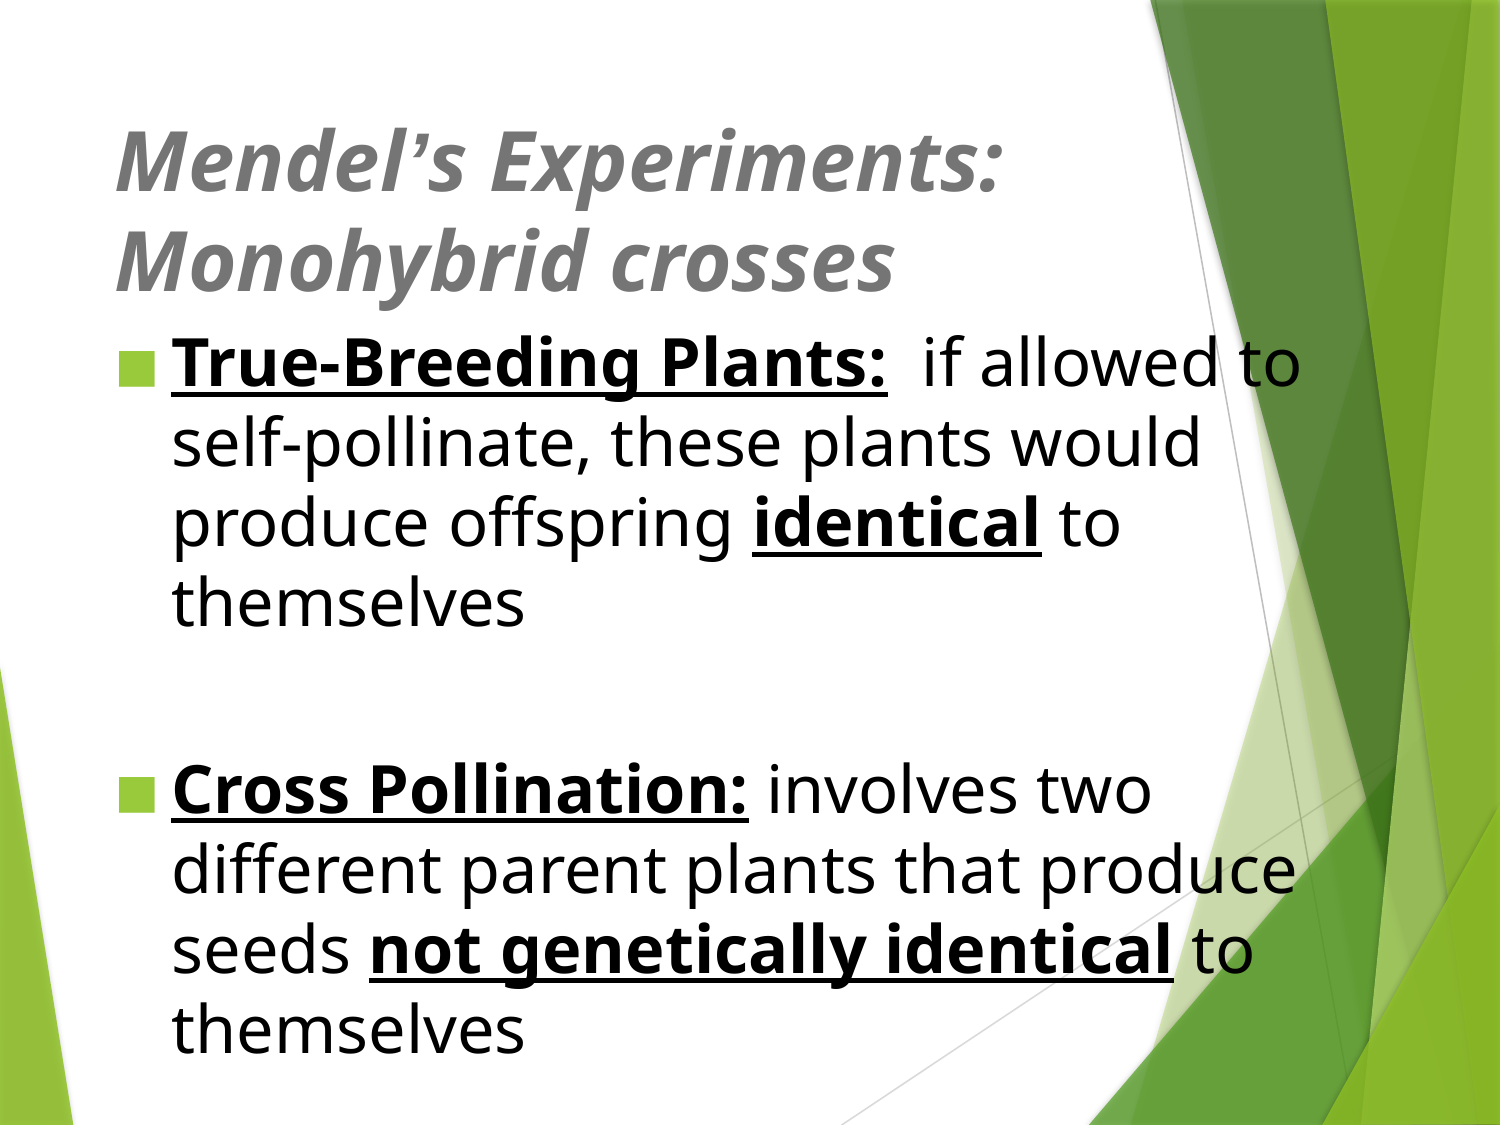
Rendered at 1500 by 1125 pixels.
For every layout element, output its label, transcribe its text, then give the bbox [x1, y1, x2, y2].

list True-Breeding Plants: if allowed to self-pollinate, these plants would produce offspring identical to themselves Cross Pollination: involves two different parent plants that produce seeds not genetically identical to themselves [99, 312, 1414, 1000]
title Mendel’s Experiments: Monohybrid crosses [99, 99, 1142, 312]
